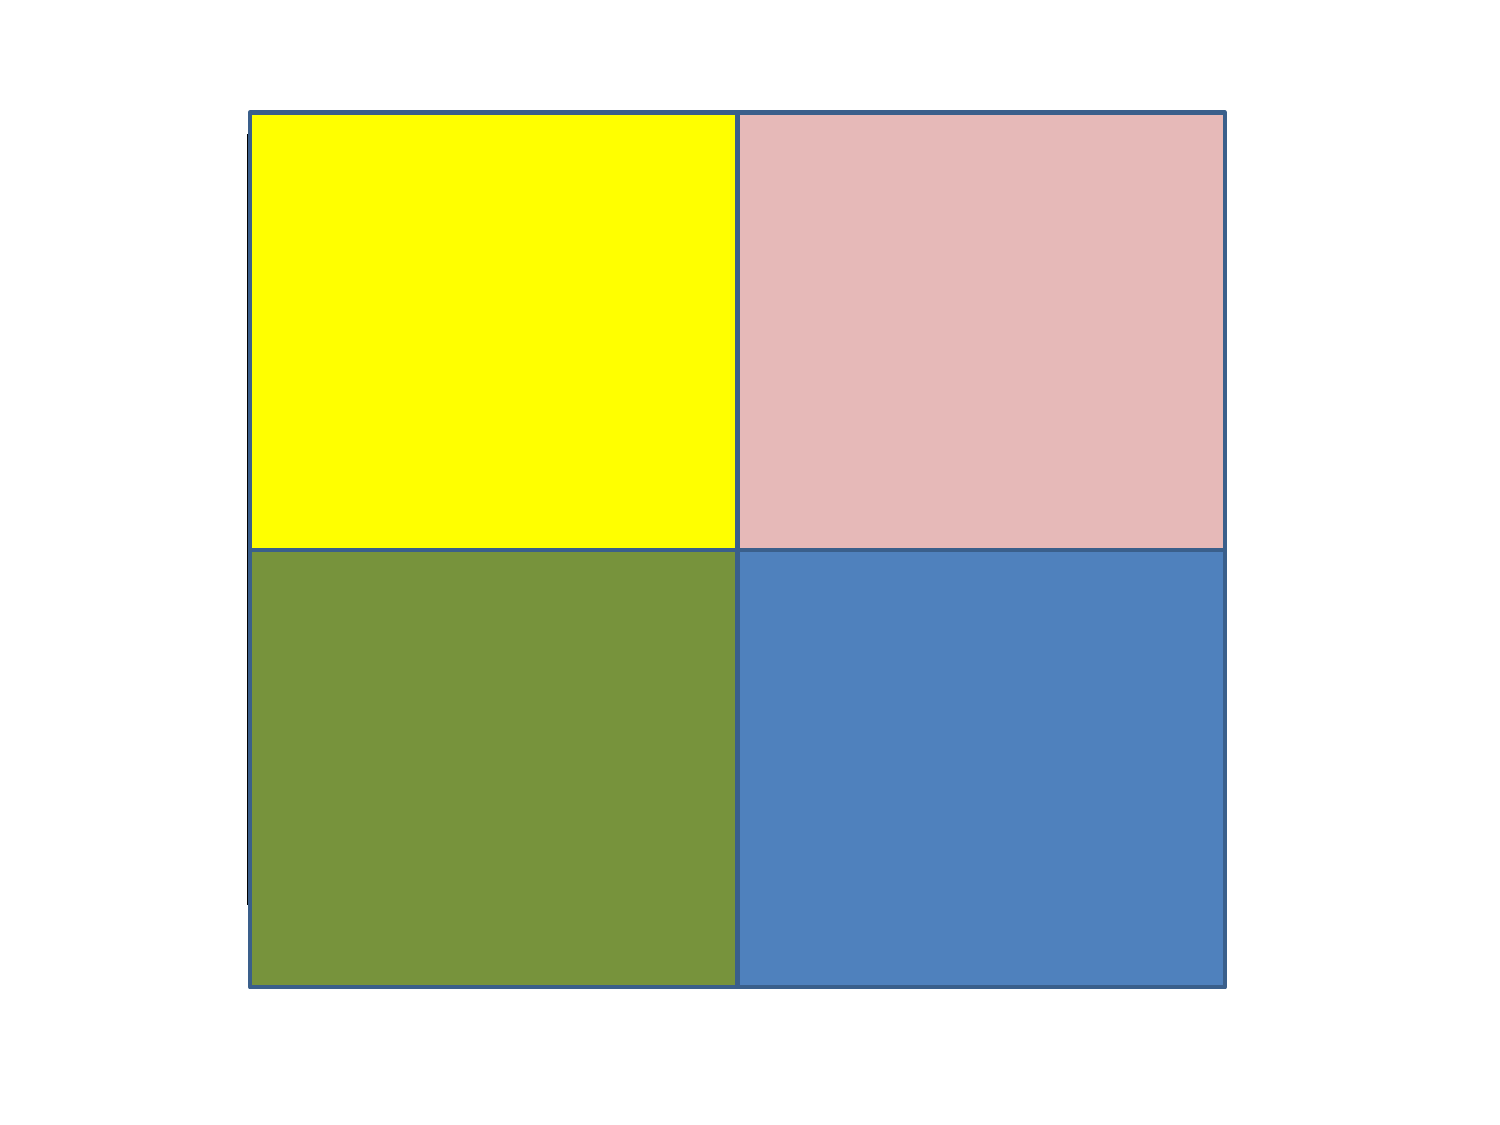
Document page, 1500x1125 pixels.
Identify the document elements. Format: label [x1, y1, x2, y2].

text_box [248, 110, 735, 548]
text_box [735, 110, 1227, 552]
text_box [740, 552, 1227, 989]
text_box [248, 548, 740, 989]
